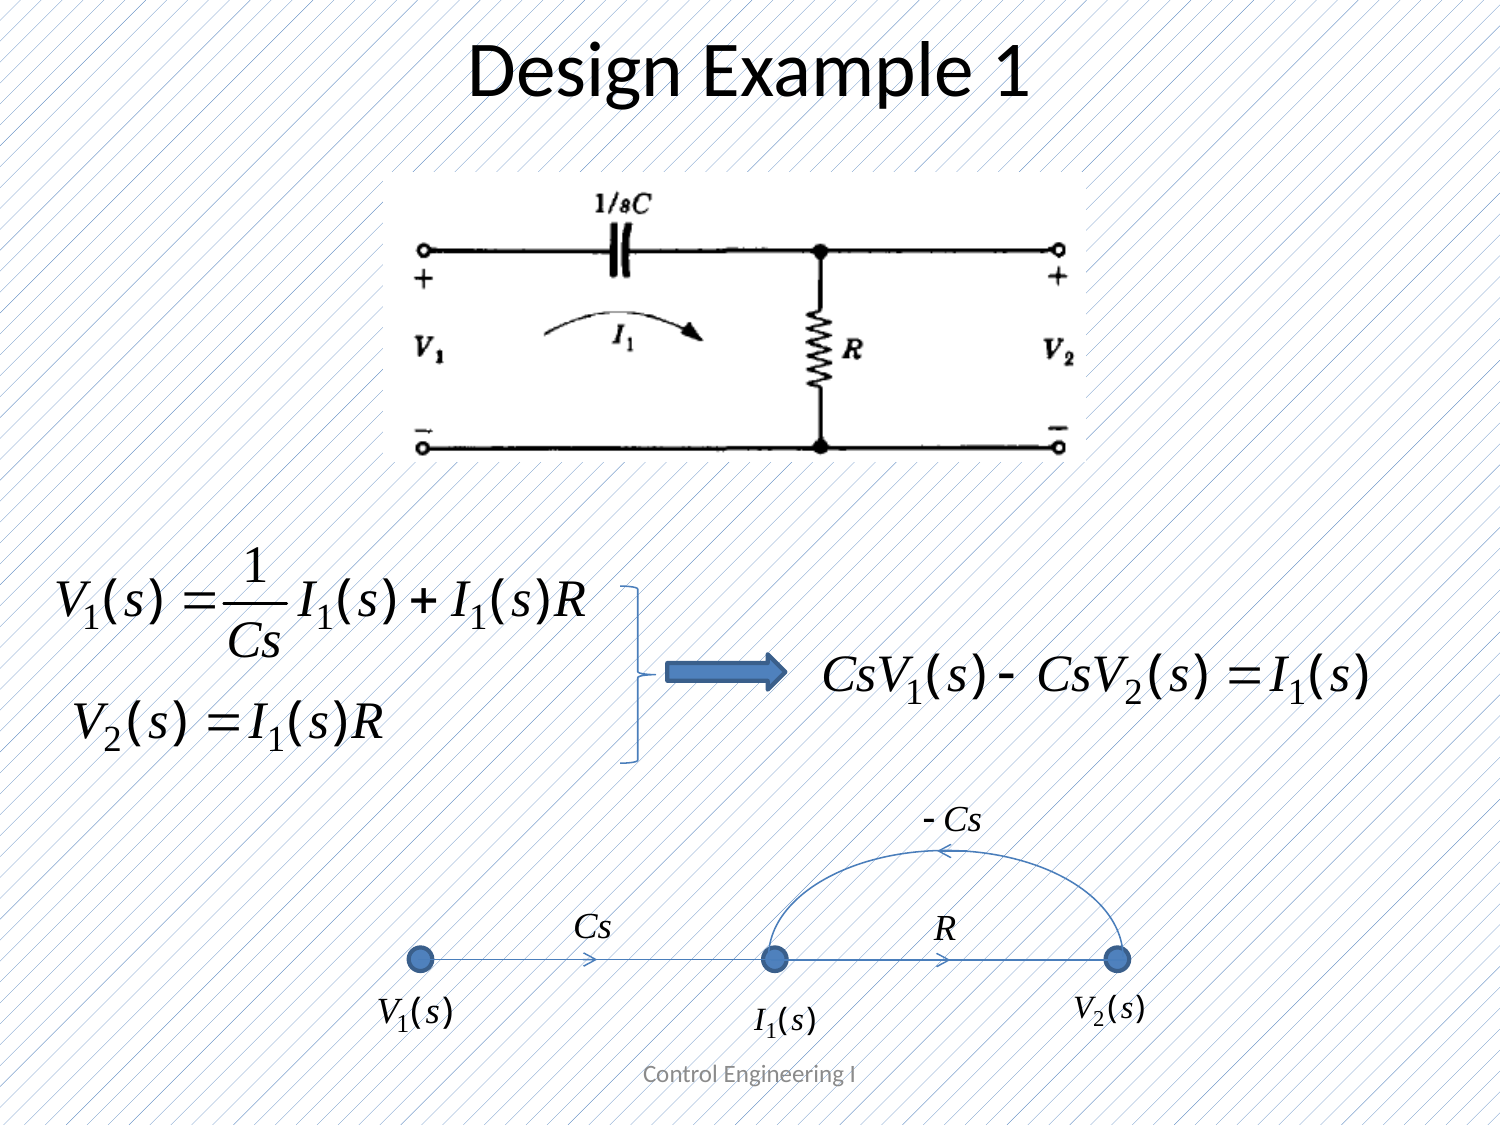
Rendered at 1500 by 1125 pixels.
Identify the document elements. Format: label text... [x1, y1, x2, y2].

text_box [1128, 947, 1152, 1047]
title Design Example 1 [75, 7, 1425, 124]
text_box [372, 947, 763, 1047]
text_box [567, 904, 620, 950]
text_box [619, 585, 1382, 764]
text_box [48, 526, 597, 766]
picture [383, 172, 1086, 462]
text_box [768, 798, 1124, 1064]
footer Control Engineering I [512, 1055, 988, 1103]
